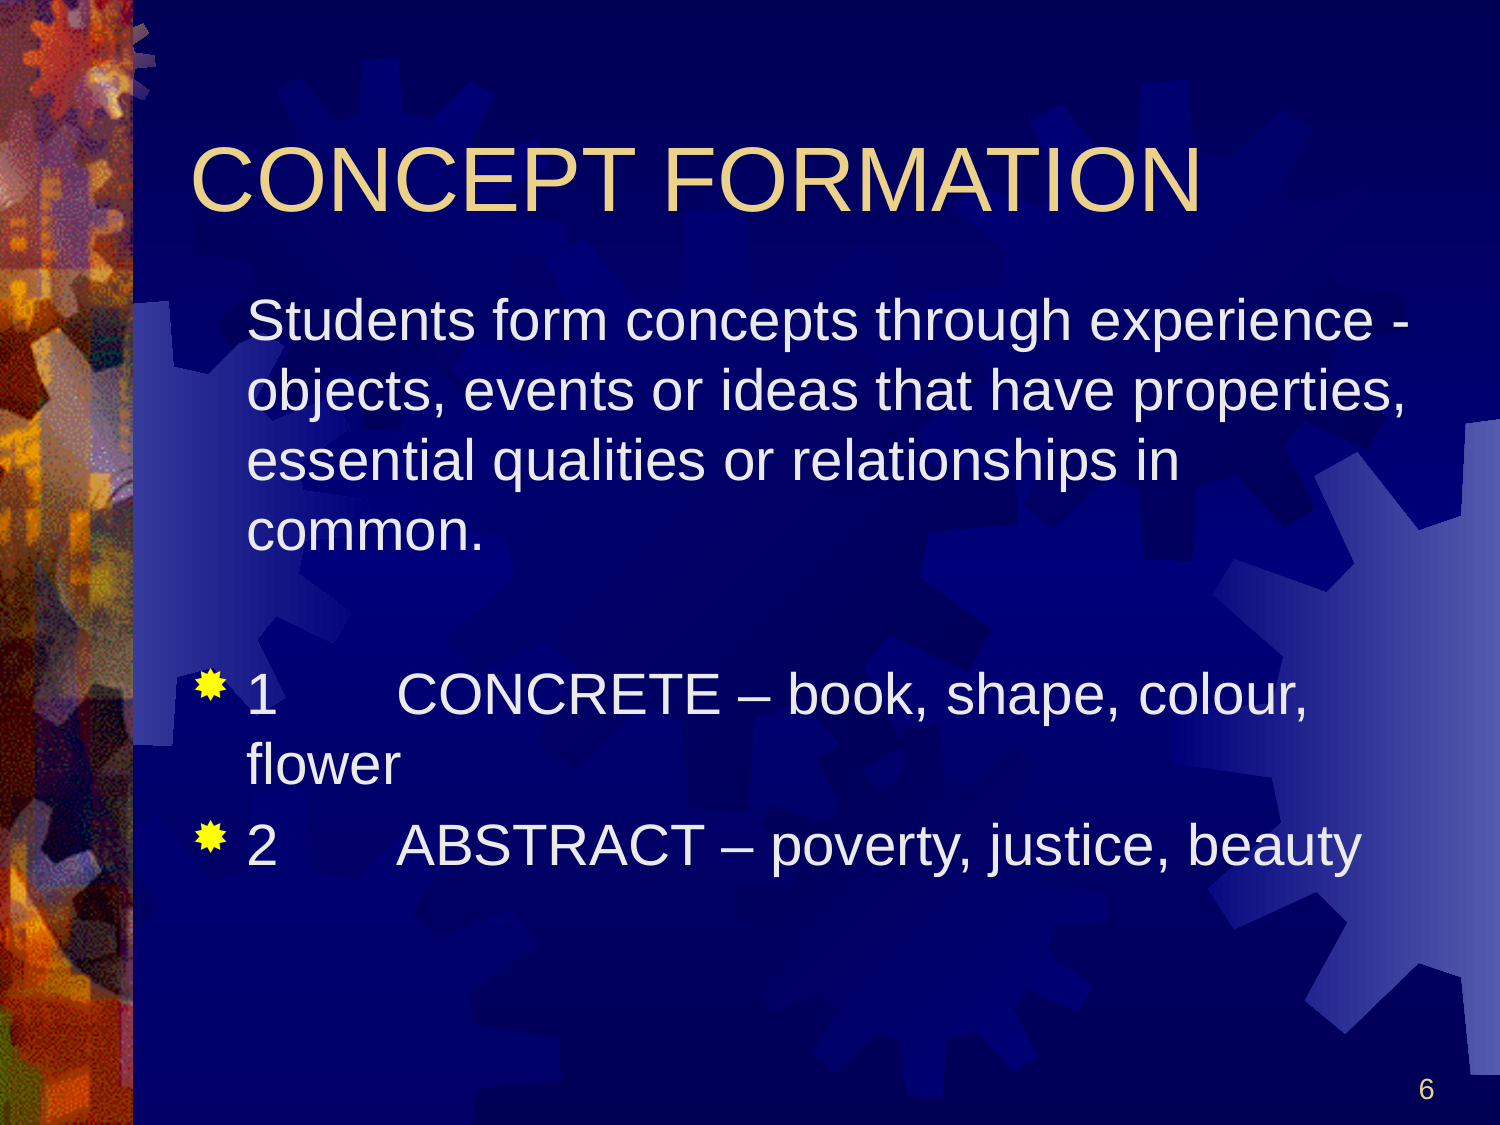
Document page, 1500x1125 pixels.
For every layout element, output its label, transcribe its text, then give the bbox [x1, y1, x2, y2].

list Students form concepts through experience - objects, events or ideas that have properties, essential qualities or relationships in common. 1 CONCRETE – book, shape, colour, flower 2 ABSTRACT – poverty, justice, beauty [174, 274, 1451, 951]
title CONCEPT FORMATION [174, 49, 1451, 238]
slide_number 6 [1137, 1037, 1451, 1113]
picture [0, 0, 133, 1125]
